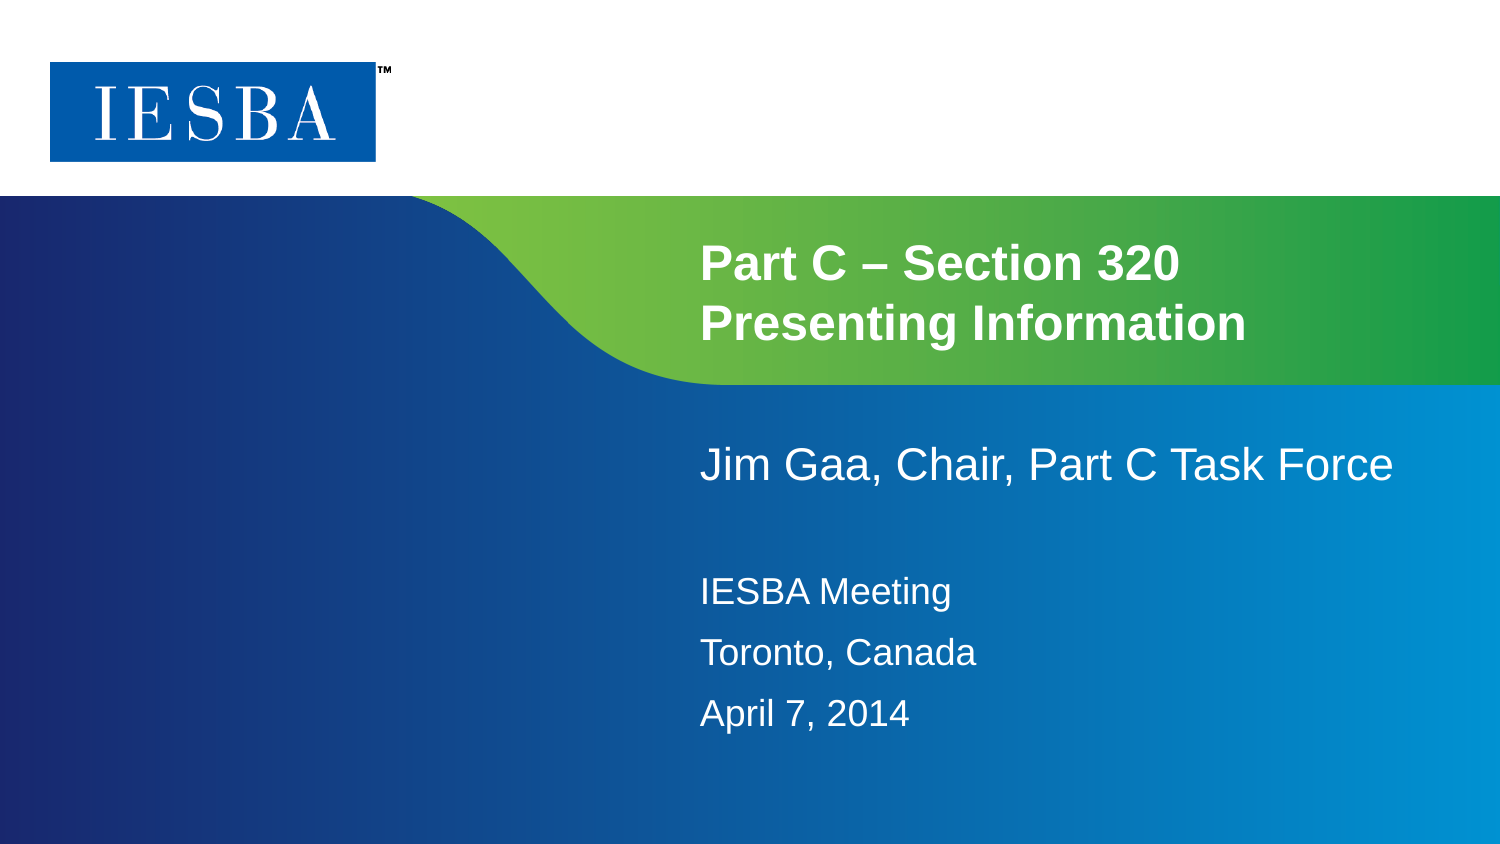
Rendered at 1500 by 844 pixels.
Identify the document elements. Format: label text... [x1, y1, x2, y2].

picture [412, 196, 1500, 385]
picture [50, 62, 391, 162]
title Part C – Section 320 Presenting Information [699, 229, 1463, 352]
subtitle Jim Gaa, Chair, Part C Task Force IESBA Meeting Toronto, Canada April 7, 2014 [699, 434, 1413, 785]
